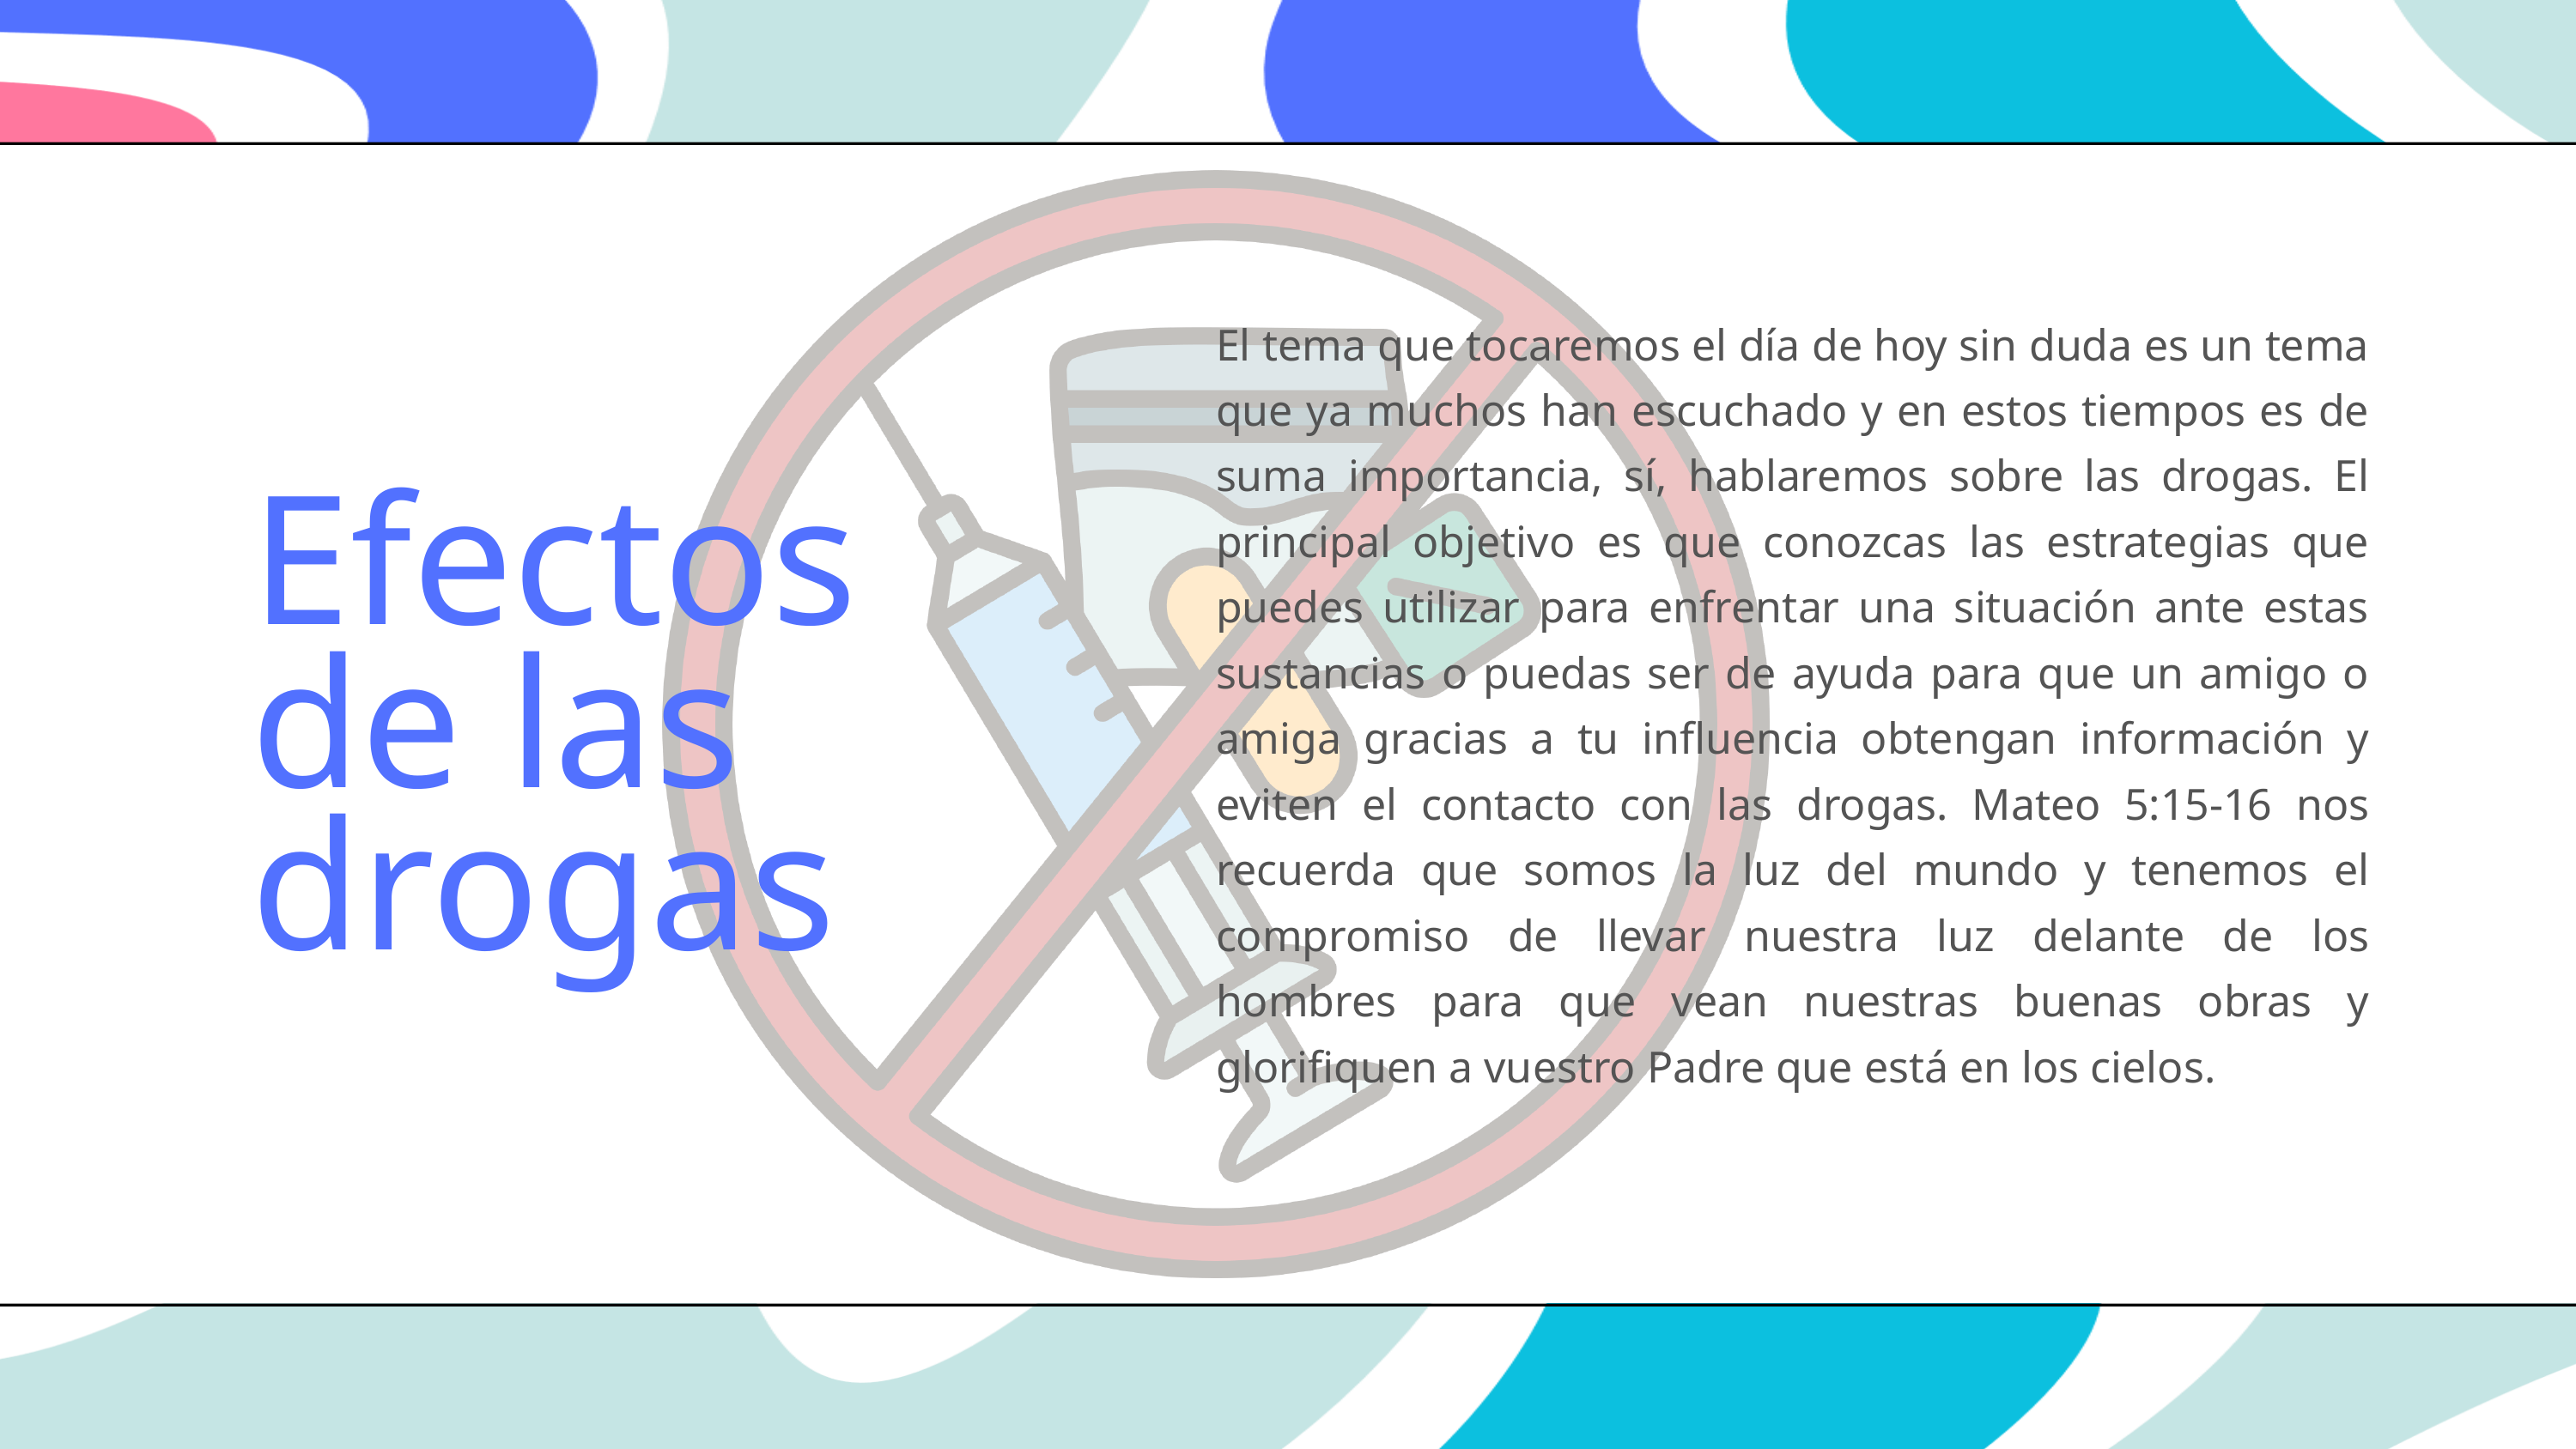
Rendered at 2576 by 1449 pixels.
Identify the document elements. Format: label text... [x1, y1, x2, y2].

text_box [662, 170, 1771, 1278]
text_box Efectos de las drogas [251, 497, 1001, 1149]
text_box [0, 1306, 2576, 1449]
text_box El tema que tocaremos el día de hoy sin duda es un tema que ya muchos han escuchado y en estos tiempos es de suma importancia, sí, hablaremos sobre las drogas. El principal objetivo es que conozcas las estrategias que puedes utilizar para enfrentar una situación ante estas sustancias o puedas ser de ayuda para que un amigo o amiga gracias a tu influencia obtengan información y eviten el contacto con las drogas. Mateo 5:15-16 nos recuerda que somos la luz del mundo y tenemos el compromiso de llevar nuestra luz delante de los hombres para que vean nuestras buenas obras y glorifiquen a vuestro Padre que está en los cielos. [1216, 303, 2370, 1092]
text_box [0, 0, 2576, 143]
